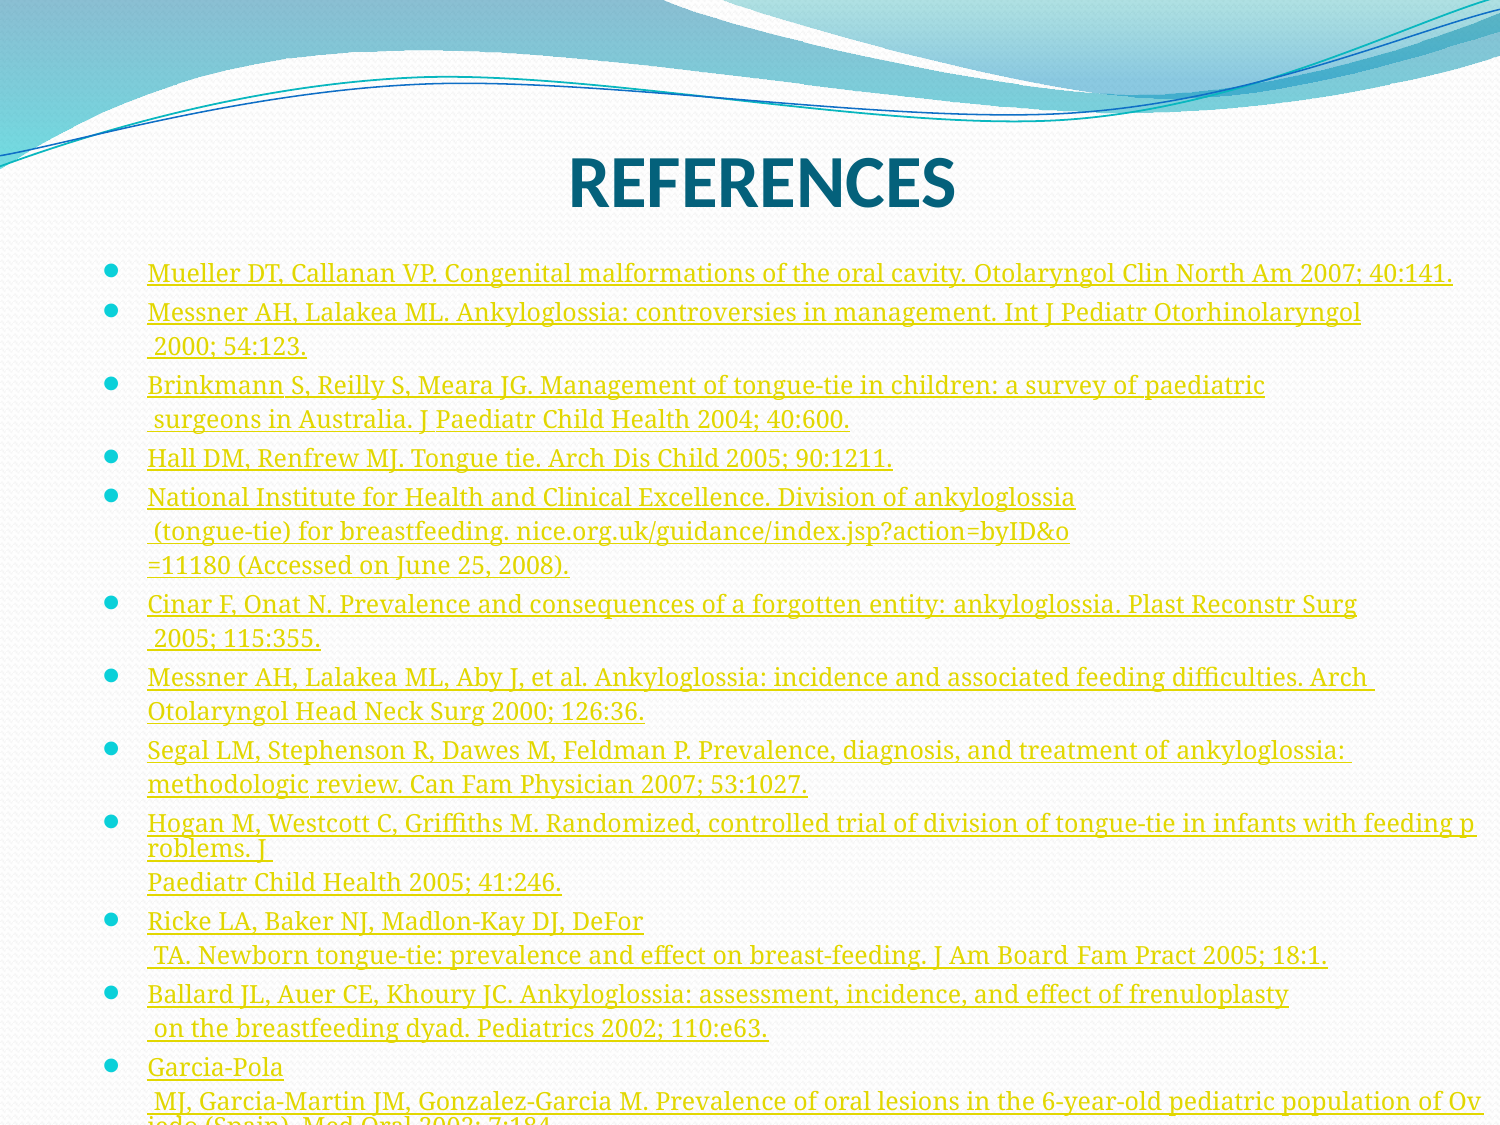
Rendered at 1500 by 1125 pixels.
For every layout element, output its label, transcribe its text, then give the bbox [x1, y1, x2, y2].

list Mueller DT, Callanan VP. Congenital malformations of the oral cavity. Otolaryngol Clin North Am 2007; 40:141. Messner AH, Lalakea ML. Ankyloglossia: controversies in management. Int J Pediatr Otorhinolaryngol 2000; 54:123. Brinkmann S, Reilly S, Meara JG. Management of tongue-tie in children: a survey of paediatric surgeons in Australia. J Paediatr Child Health 2004; 40:600. Hall DM, Renfrew MJ. Tongue tie. Arch Dis Child 2005; 90:1211. National Institute for Health and Clinical Excellence. Division of ankyloglossia (tongue-tie) for breastfeeding. nice.org.uk/guidance/index.jsp?action=byID&o=11180 (Accessed on June 25, 2008). Cinar F, Onat N. Prevalence and consequences of a forgotten entity: ankyloglossia. Plast Reconstr Surg 2005; 115:355. Messner AH, Lalakea ML, Aby J, et al. Ankyloglossia: incidence and associated feeding difficulties. Arch Otolaryngol Head Neck Surg 2000; 126:36. Segal LM, Stephenson R, Dawes M, Feldman P. Prevalence, diagnosis, and treatment of ankyloglossia: methodologic review. Can Fam Physician 2007; 53:1027. Hogan M, Westcott C, Griffiths M. Randomized, controlled trial of division of tongue-tie in infants with feeding problems. J Paediatr Child Health 2005; 41:246. Ricke LA, Baker NJ, Madlon-Kay DJ, DeFor TA. Newborn tongue-tie: prevalence and effect on breast-feeding. J Am Board Fam Pract 2005; 18:1. Ballard JL, Auer CE, Khoury JC. Ankyloglossia: assessment, incidence, and effect of frenuloplasty on the breastfeeding dyad. Pediatrics 2002; 110:e63. Garcia-Pola MJ, Garcia-Martin JM, Gonzalez-Garcia M. Prevalence of oral lesions in the 6-year-old pediatric population of Oviedo (Spain). Med Oral 2002; 7:184. Flinck A, Paludan A, Matsson L, et al. Oral findings in a group of newborn Swedish children. Int J Paediatr Dent 1994; 4:67. Sedano HO, Carreon Freyre I, Garza de la Garza ML, et al. Clinical orodental abnormalities in Mexican [87, 249, 1500, 1100]
title REFERENCES [100, 125, 1426, 249]
